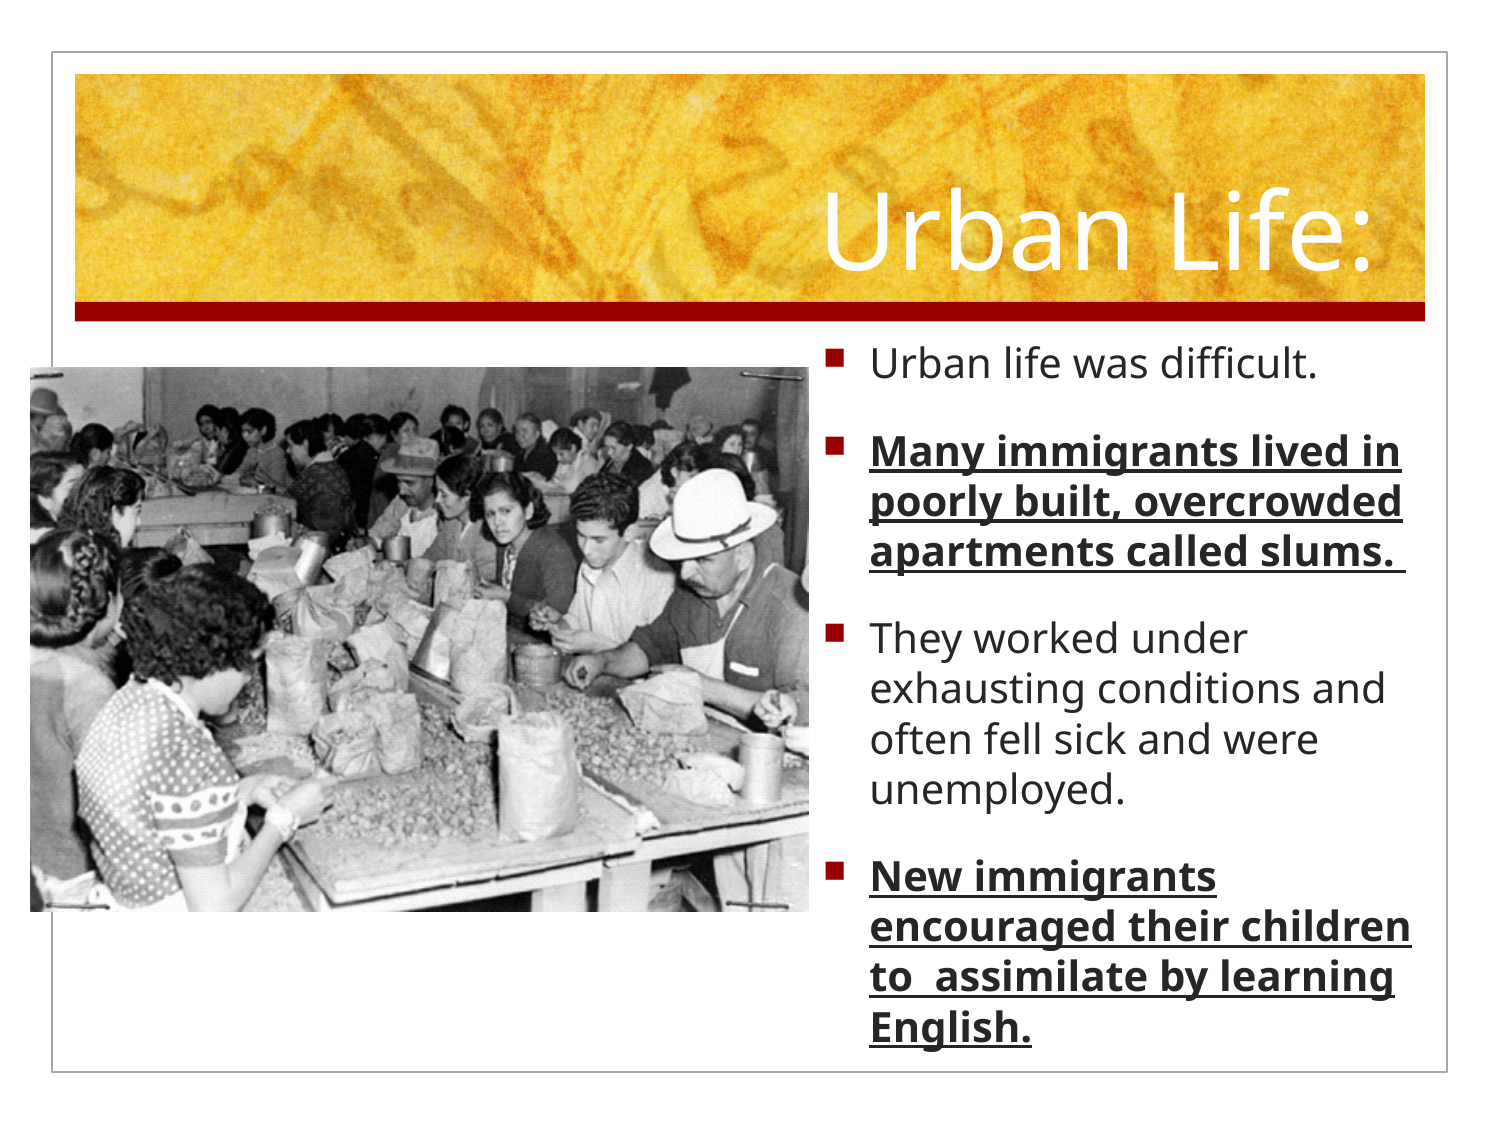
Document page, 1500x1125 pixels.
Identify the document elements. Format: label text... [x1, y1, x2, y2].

picture [29, 367, 809, 912]
picture [75, 74, 1425, 301]
list Urban life was difficult. Many immigrants lived in poorly built, overcrowded apartments called slums. They worked under exhausting conditions and often fell sick and were unemployed. New immigrants encouraged their children to assimilate by learning English. [808, 329, 1431, 1125]
title Urban Life: [108, 74, 1392, 292]
